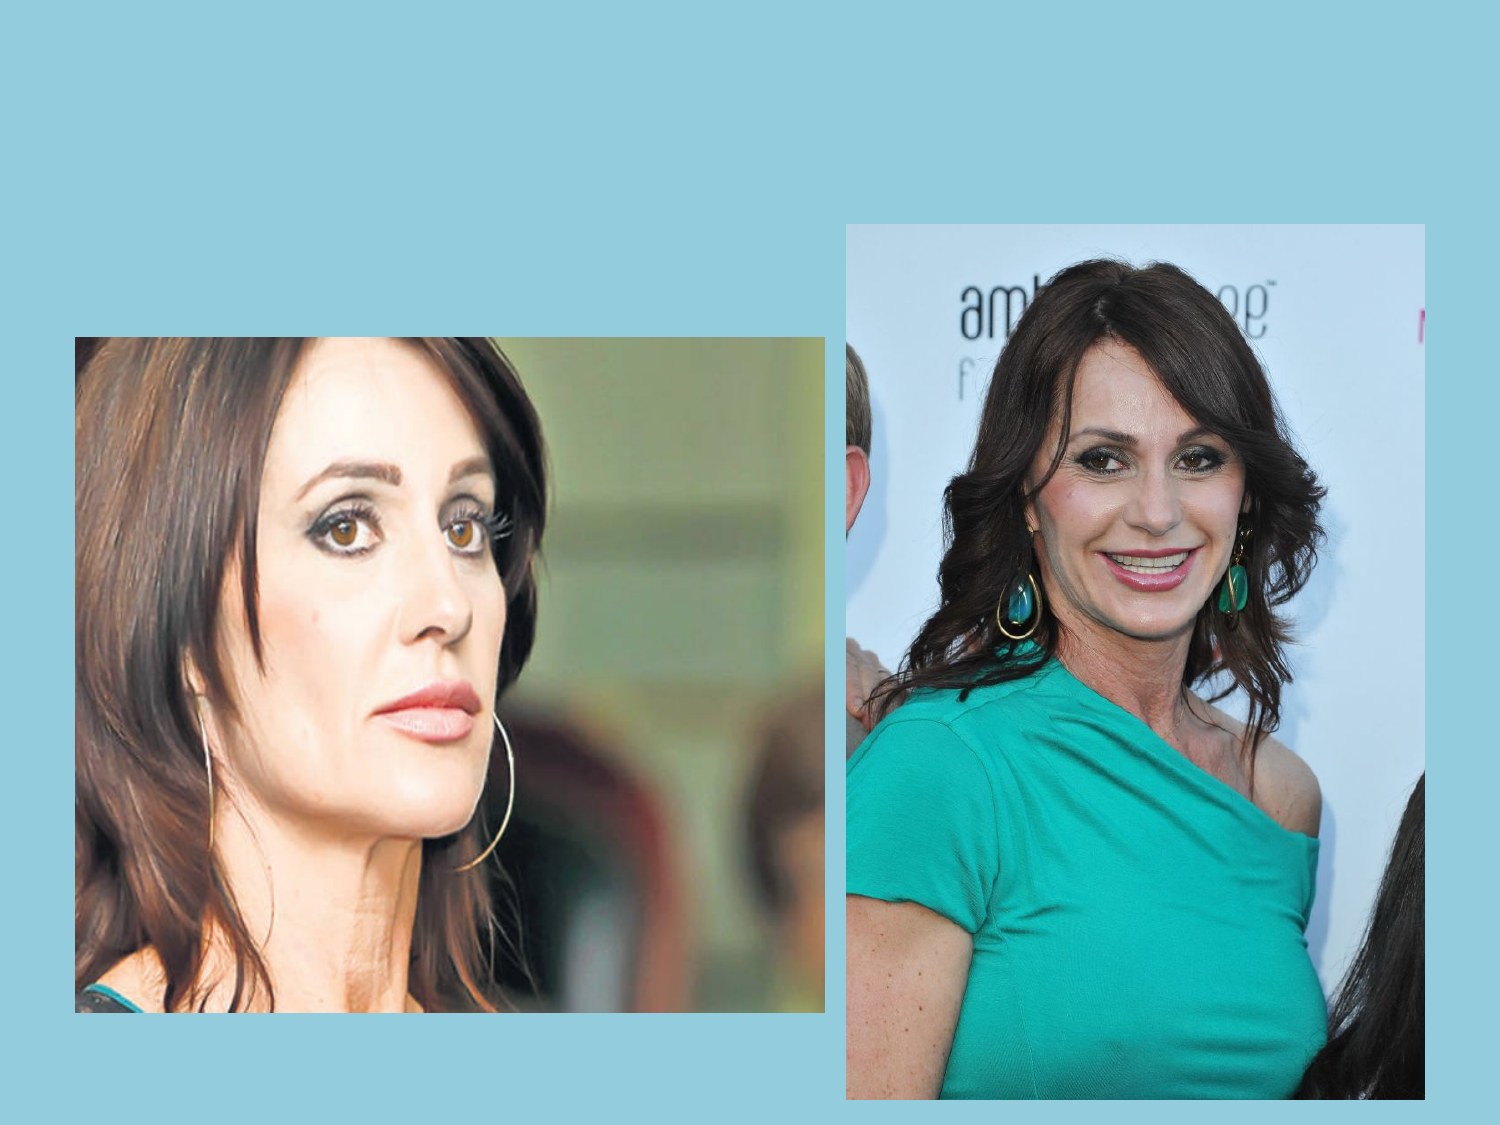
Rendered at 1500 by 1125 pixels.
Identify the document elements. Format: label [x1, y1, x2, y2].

list [74, 337, 826, 1013]
list [846, 224, 1426, 1101]
